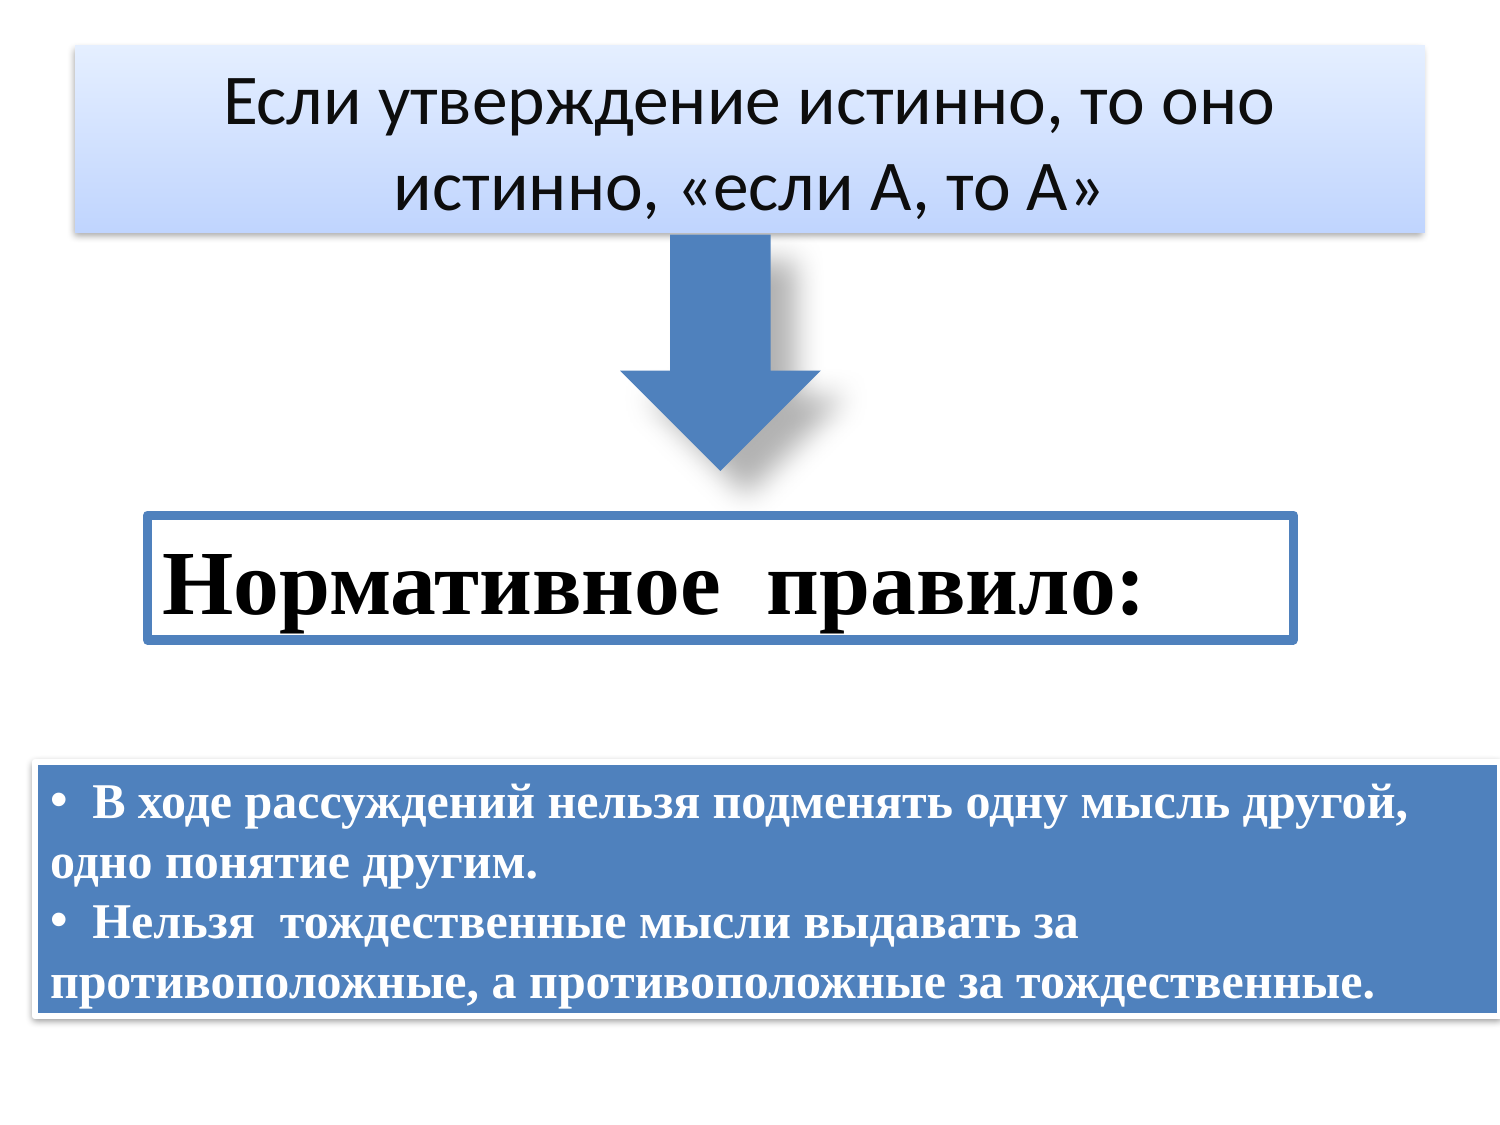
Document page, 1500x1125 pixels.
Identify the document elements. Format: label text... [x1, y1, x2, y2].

text_box В ходе рассуждений нельзя подменять одну мысль другой, одно понятие другим. Нельзя тождественные мысли выдавать за противоположные, а противоположные за тождественные. [32, 759, 1500, 1019]
text_box [617, 231, 824, 475]
text_box Нормативное правило: [145, 513, 1295, 642]
title Если утверждение истинно, то оно истинно, «если А, то А» [74, 44, 1426, 233]
